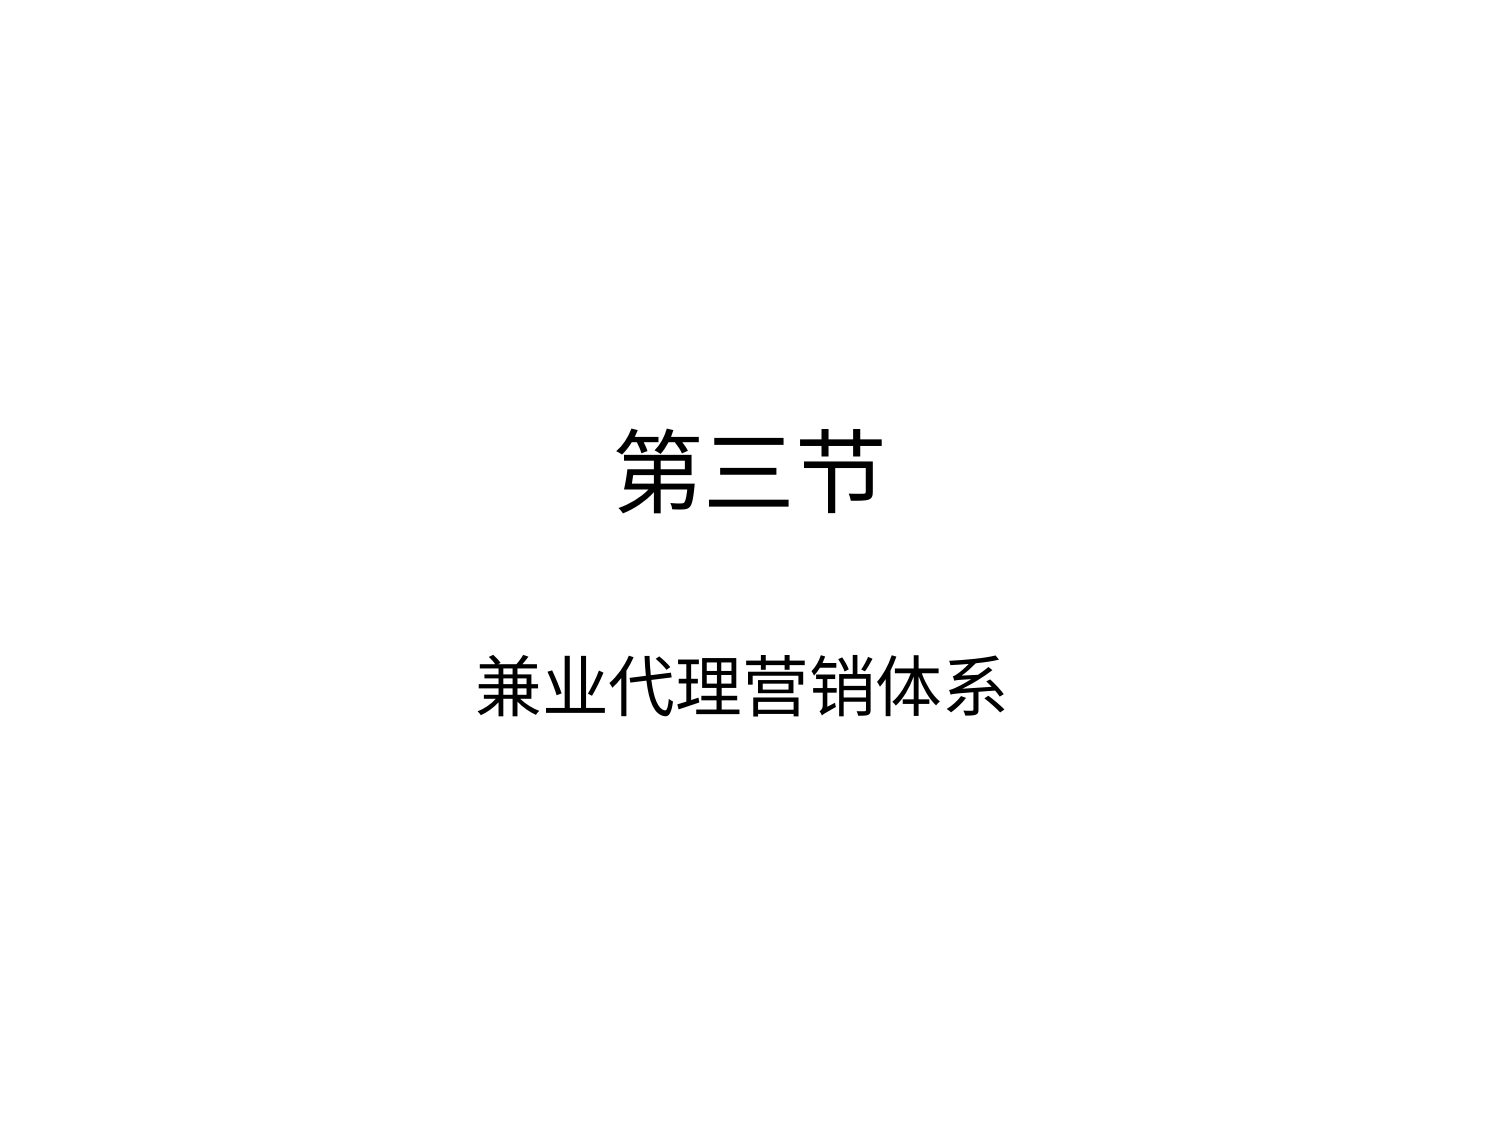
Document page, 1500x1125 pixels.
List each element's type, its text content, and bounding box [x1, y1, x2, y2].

subtitle 兼业代理营销体系 [225, 637, 1275, 925]
title 第三节 [112, 349, 1388, 591]
